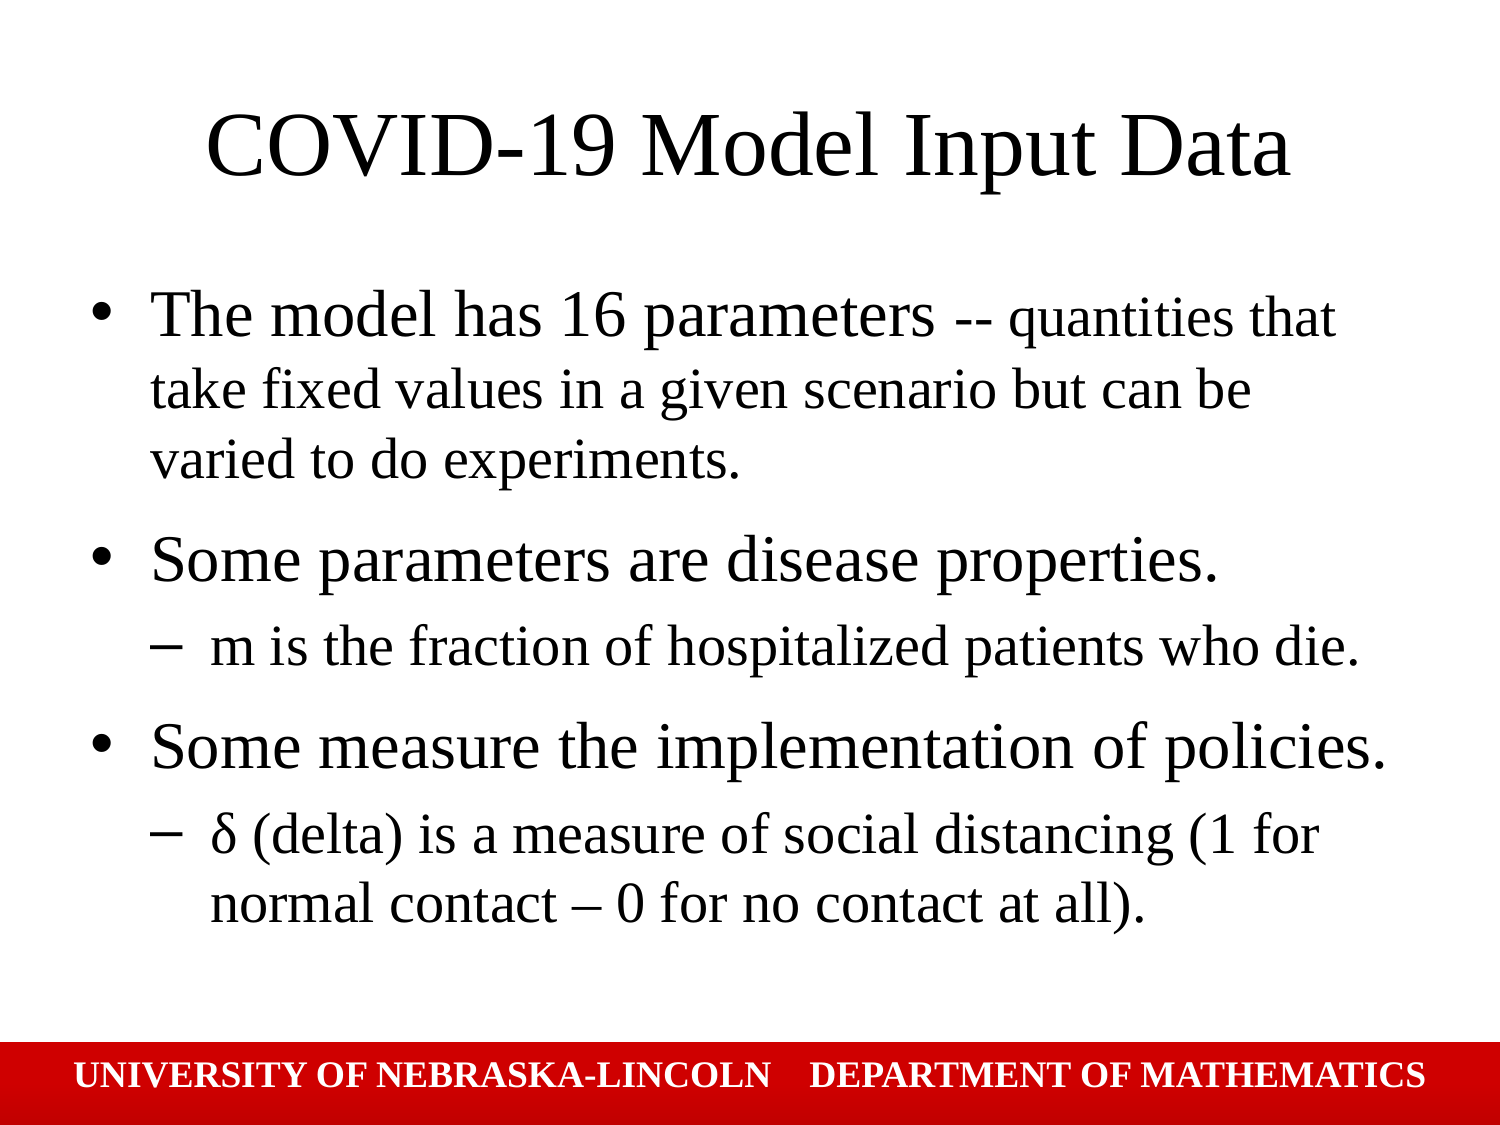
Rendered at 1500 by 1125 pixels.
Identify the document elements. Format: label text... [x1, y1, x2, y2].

title COVID-19 Model Input Data [75, 45, 1425, 233]
list The model has 16 parameters -- quantities that take fixed values in a given scenario but can be varied to do experiments. Some parameters are disease properties. m is the fraction of hospitalized patients who die. Some measure the implementation of policies. δ (delta) is a measure of social distancing (1 for normal contact – 0 for no contact at all). [75, 262, 1425, 1005]
